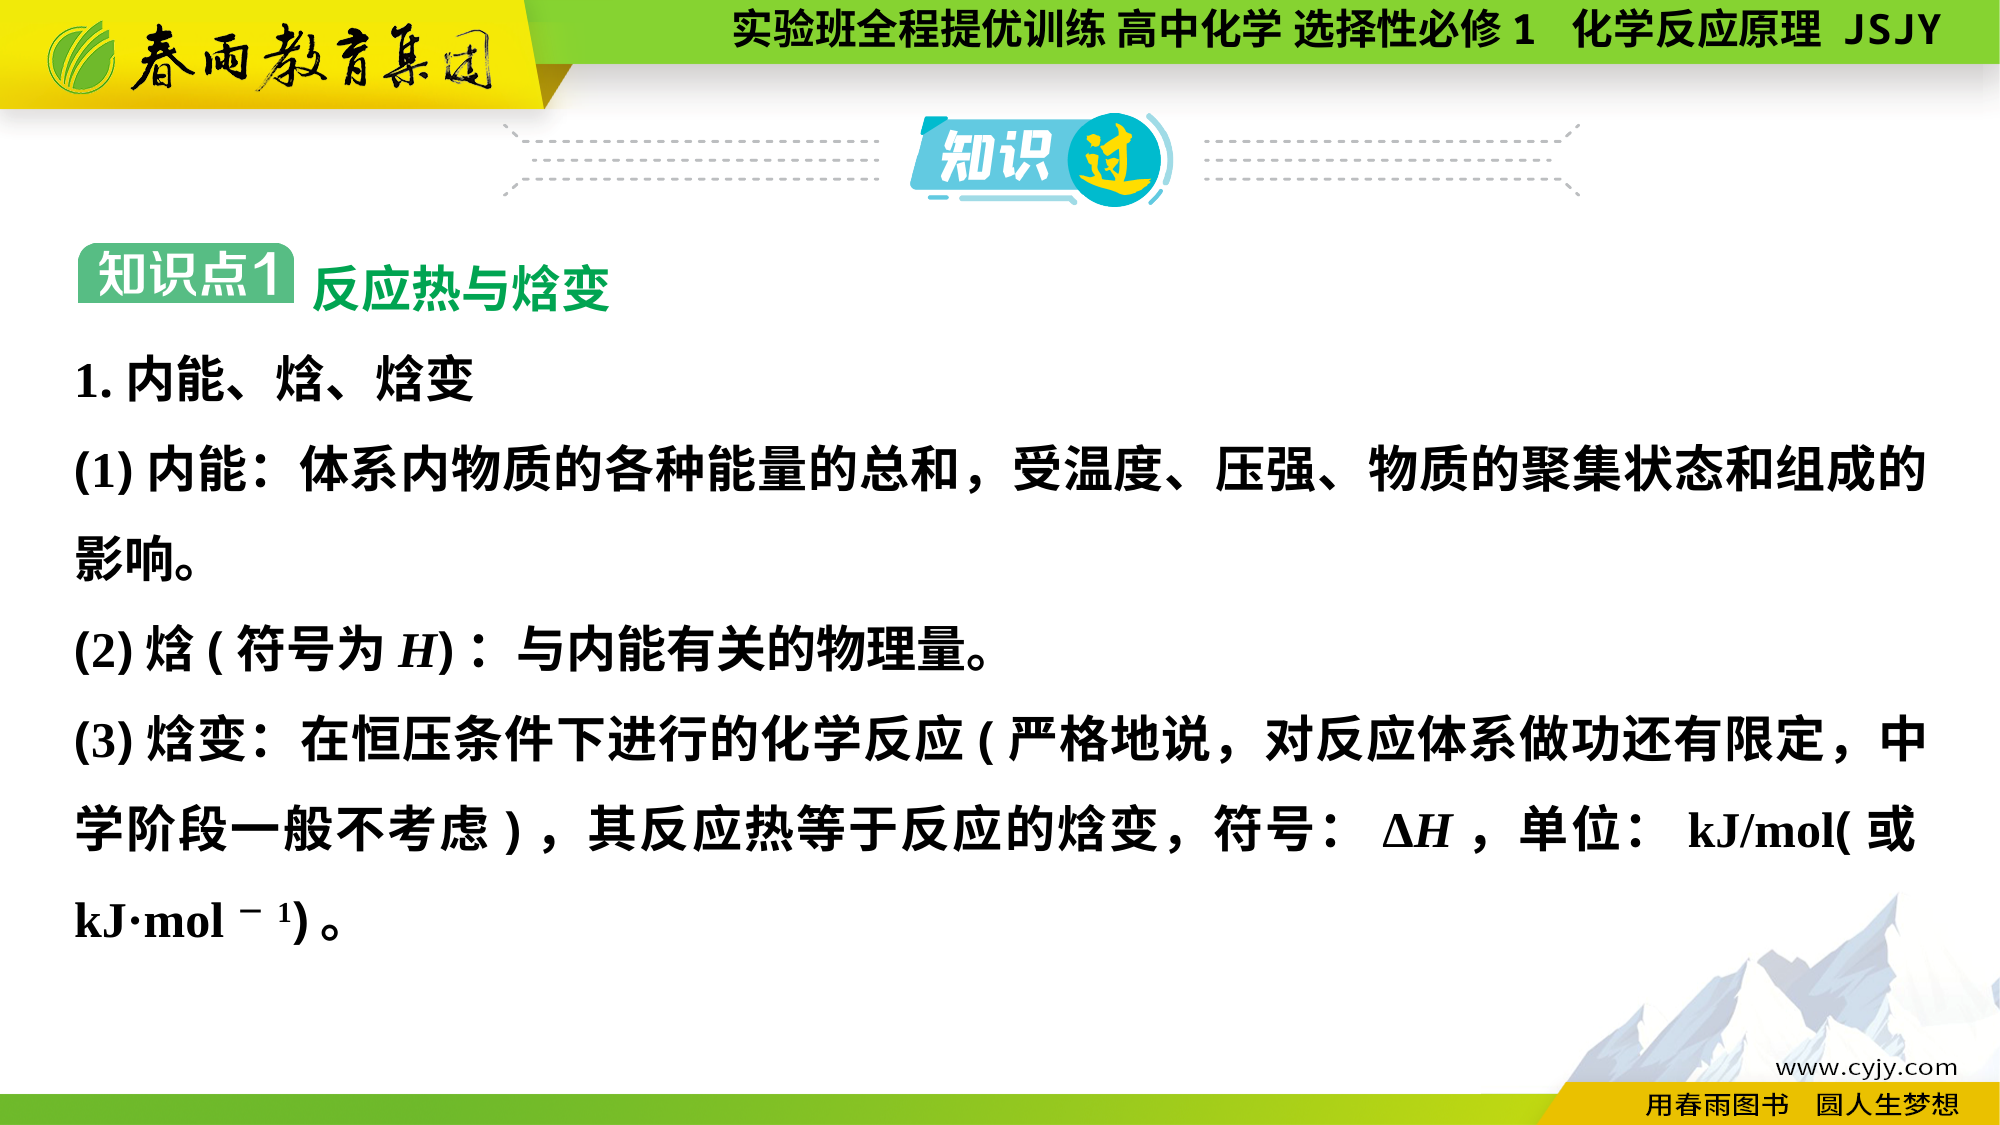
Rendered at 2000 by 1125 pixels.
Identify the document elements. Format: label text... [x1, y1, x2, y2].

list 反应热与焓变 1.内能、焓、焓变 (1)内能：体系内物质的各种能量的总和，受温度、压强、物质的聚集状态和组成的影响。 (2)焓(符号为H)：与内能有关的物理量。 (3)焓变：在恒压条件下进行的化学反应(严格地说，对反应体系做功还有限定，中学阶段一般不考虑)，其反应热等于反应的焓变，符号：ΔH，单位：kJ/mol(或kJ·mol－1)。 [59, 219, 1944, 951]
picture [0, 0, 2000, 1125]
